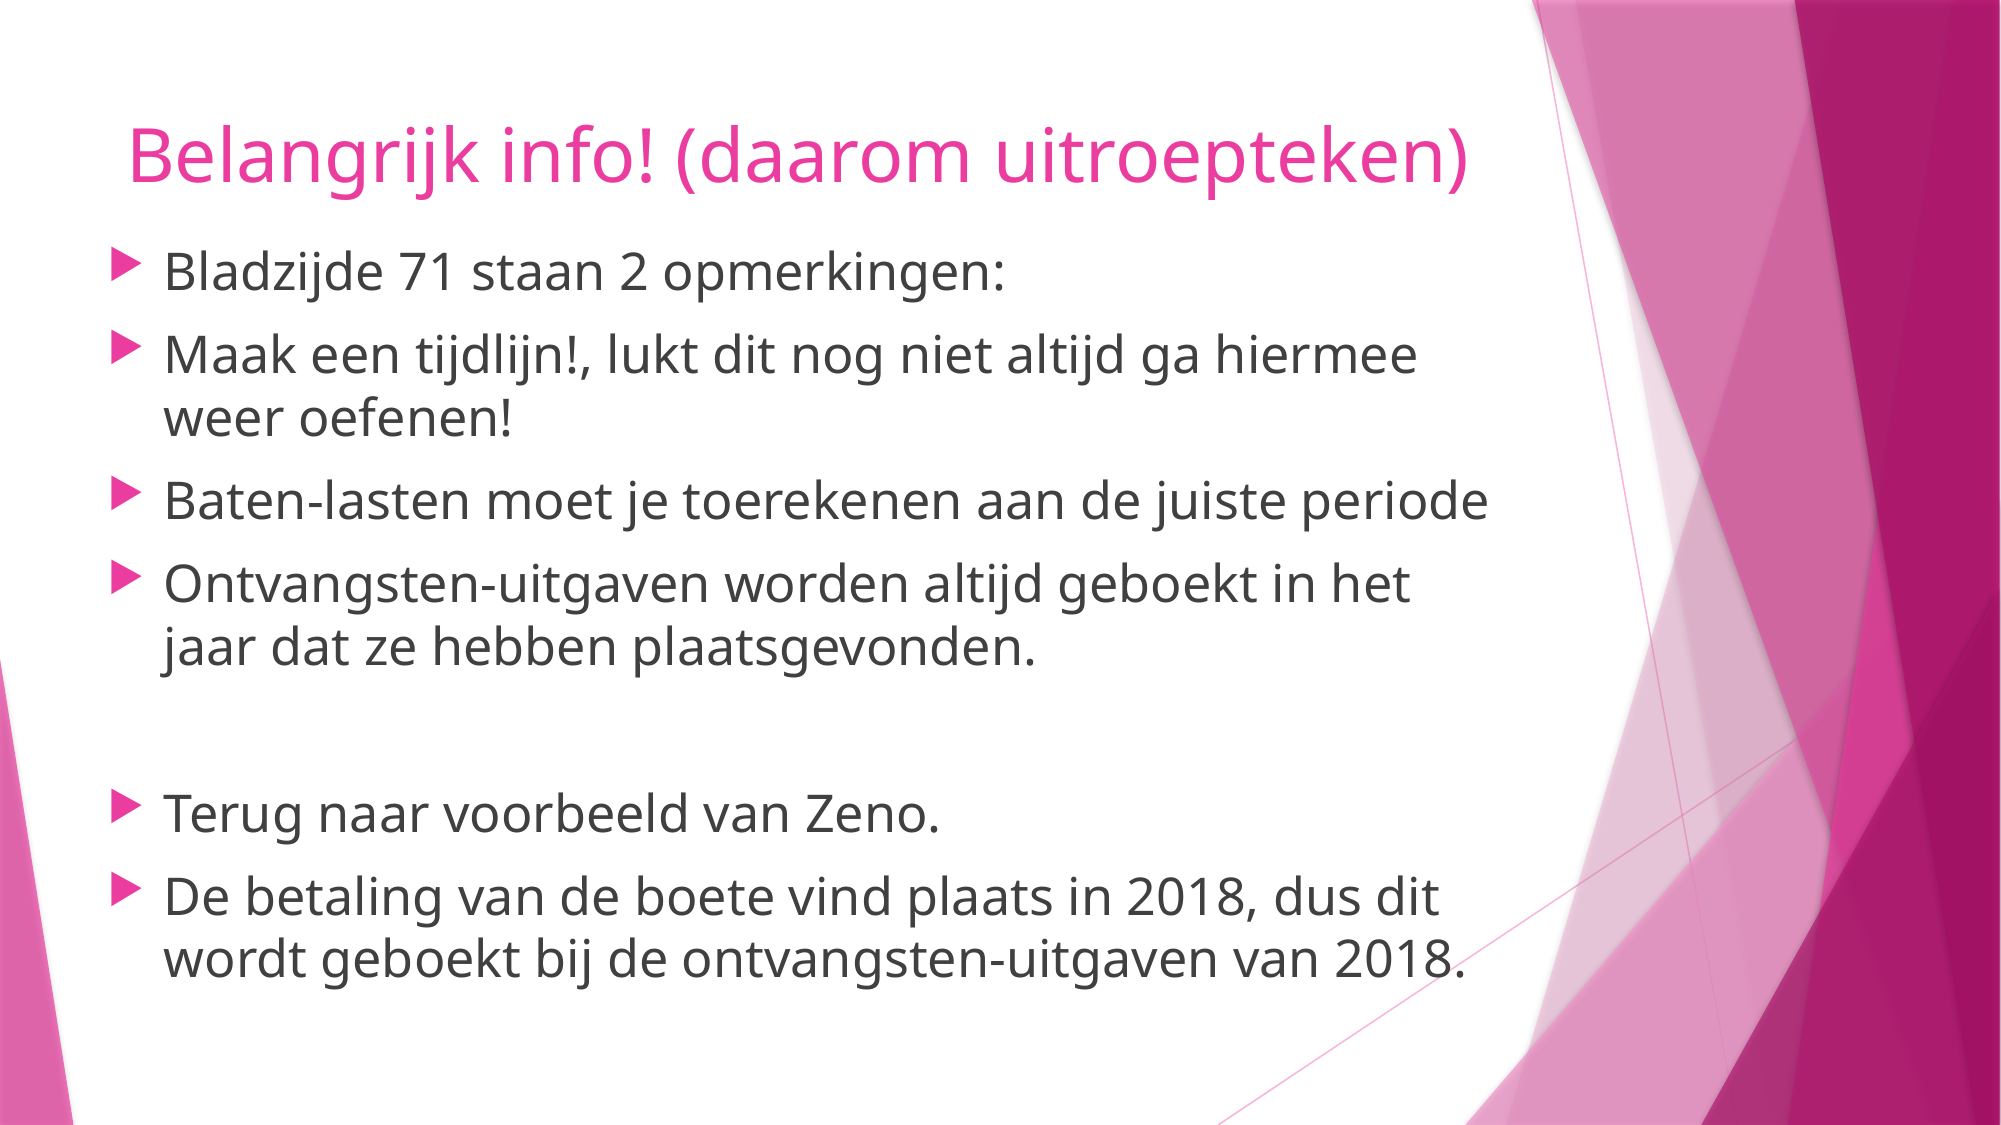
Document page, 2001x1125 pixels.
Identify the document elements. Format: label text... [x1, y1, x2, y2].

title Belangrijk info! (daarom uitroepteken) [111, 99, 1522, 230]
list Bladzijde 71 staan 2 opmerkingen: Maak een tijdlijn!, lukt dit nog niet altijd ga hiermee weer oefenen! Baten-lasten moet je toerekenen aan de juiste periode Ontvangsten-uitgaven worden altijd geboekt in het jaar dat ze hebben plaatsgevonden. Terug naar voorbeeld van Zeno. De betaling van de boete vind plaats in 2018, dus dit wordt geboekt bij de ontvangsten-uitgaven van 2018. [92, 230, 1522, 991]
